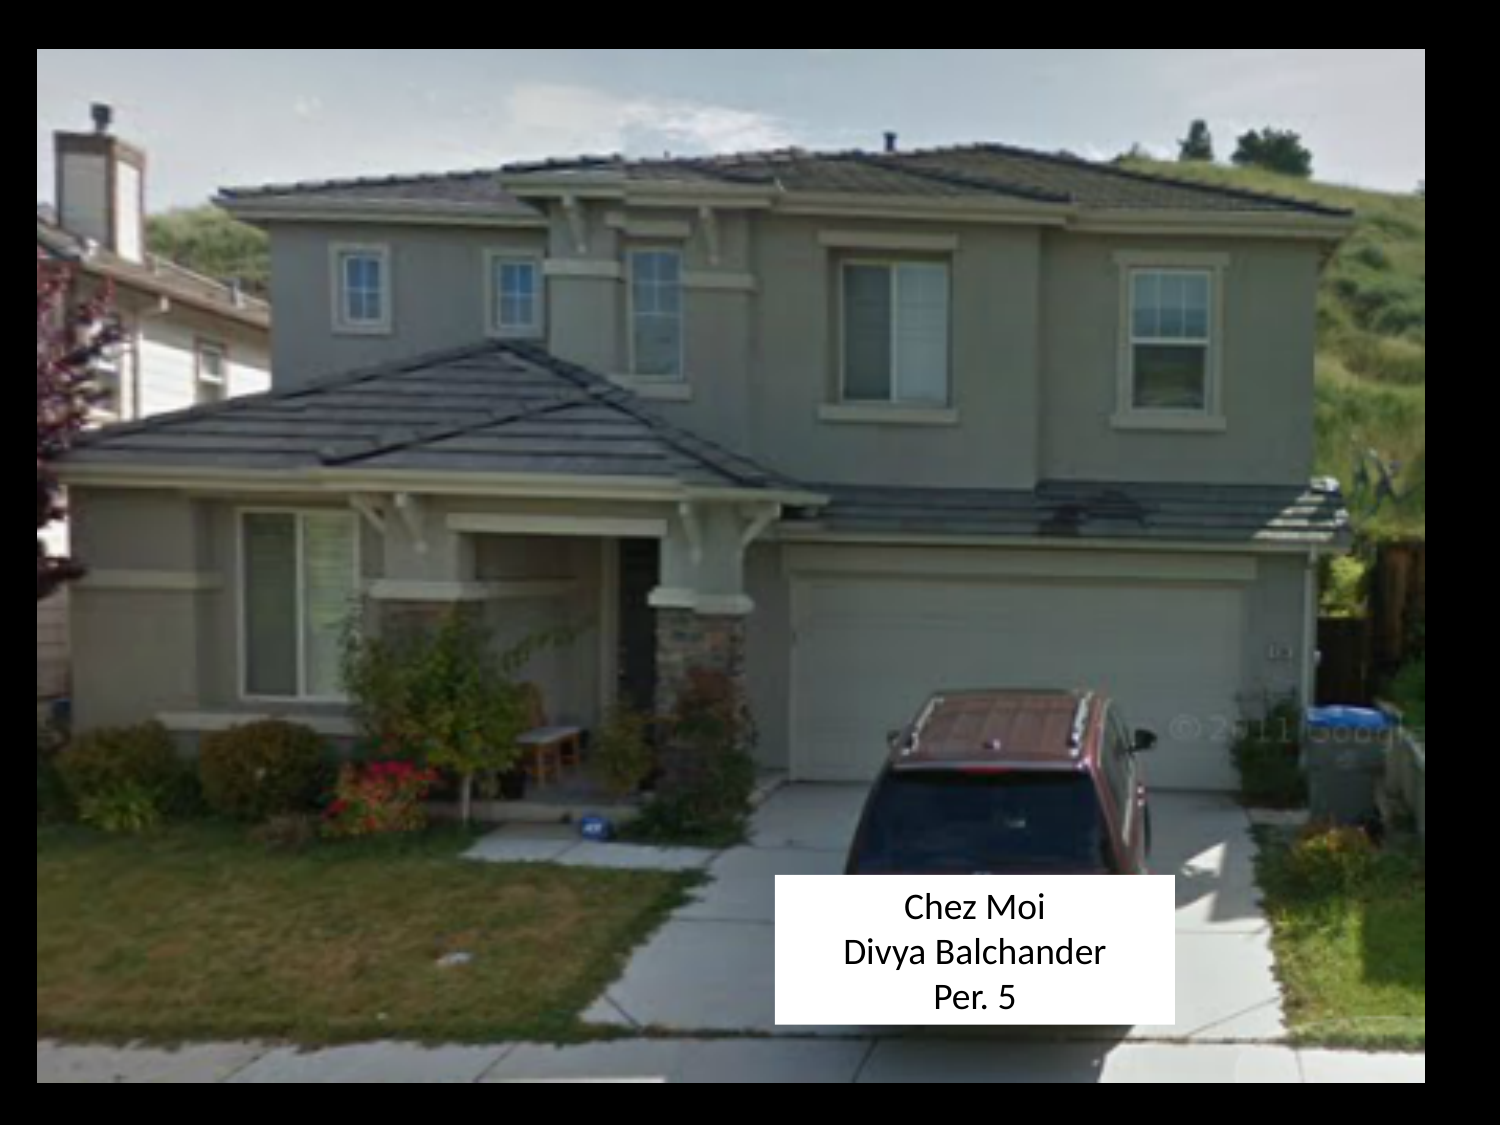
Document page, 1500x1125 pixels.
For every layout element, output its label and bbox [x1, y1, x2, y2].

picture [37, 49, 1426, 1083]
